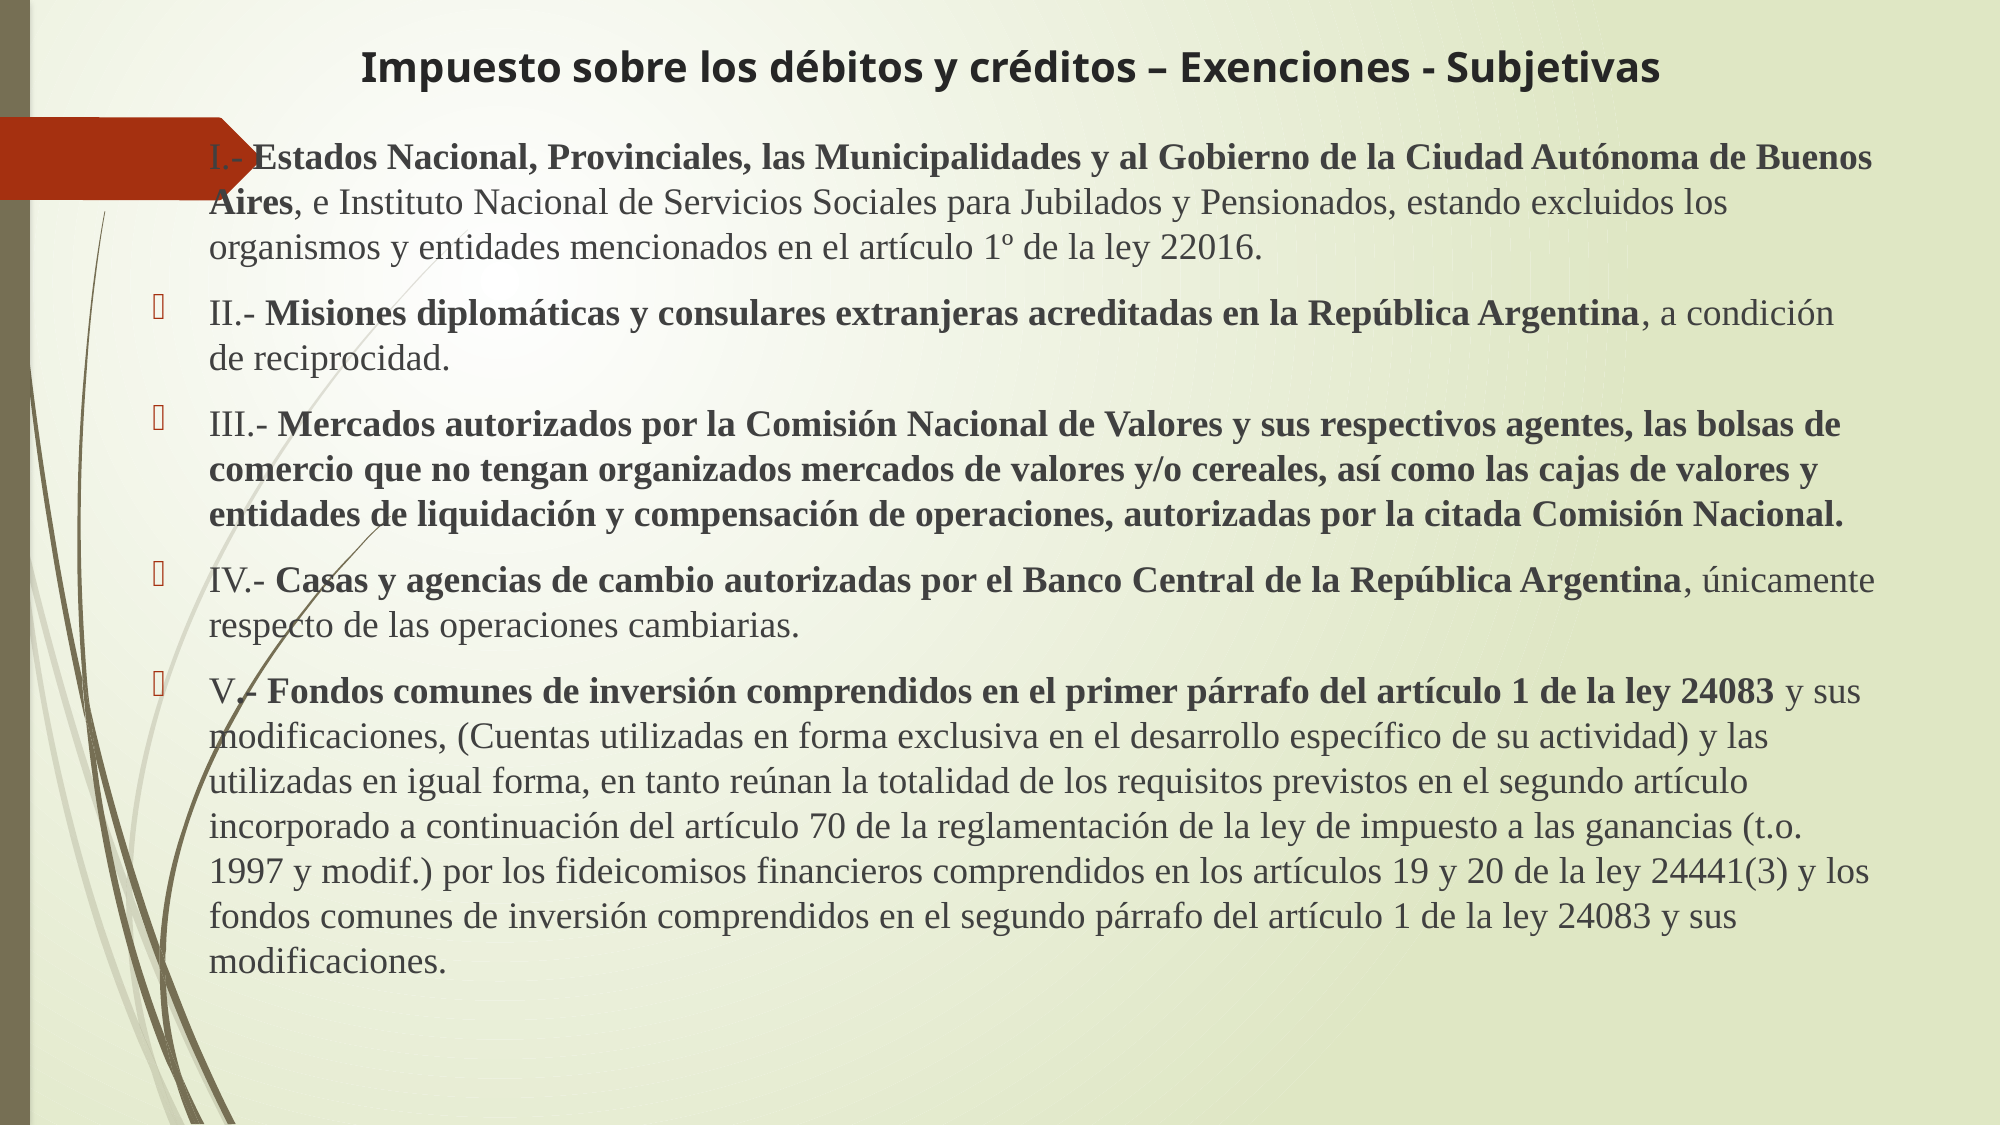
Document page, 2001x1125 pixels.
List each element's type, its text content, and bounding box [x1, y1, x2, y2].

list I.- Estados Nacional, Provinciales, las Municipalidades y al Gobierno de la Ciudad Autónoma de Buenos Aires, e Instituto Nacional de Servicios Sociales para Jubilados y Pensionados, estando excluidos los organismos y entidades mencionados en el artículo 1º de la ley 22016. II.- Misiones diplomáticas y consulares extranjeras acreditadas en la República Argentina, a condición de reciprocidad. III.- Mercados autorizados por la Comisión Nacional de Valores y sus respectivos agentes, las bolsas de comercio que no tengan organizados mercados de valores y/o cereales, así como las cajas de valores y entidades de liquidación y compensación de operaciones, autorizadas por la citada Comisión Nacional. IV.- Casas y agencias de cambio autorizadas por el Banco Central de la República Argentina, únicamente respecto de las operaciones cambiarias. V.- Fondos comunes de inversión comprendidos en el primer párrafo del artículo 1 de la ley 24083 y sus modificaciones, (Cuentas utilizadas en forma exclusiva en el desarrollo específico de su actividad) y las utilizadas en igual forma, en tanto reúnan la totalidad de los requisitos previstos en el segundo artículo incorporado a continuación del artículo 70 de la reglamentación de la ley de impuesto a las ganancias (t.o. 1997 y modif.) por los fideicomisos financieros comprendidos en los artículos 19 y 20 de la ley 24441(3) y los fondos comunes de inversión comprendidos en el segundo párrafo del artículo 1 de la ley 24083 y sus modificaciones. [137, 124, 1895, 1059]
title Impuesto sobre los débitos y créditos – Exenciones - Subjetivas [149, 32, 1875, 124]
